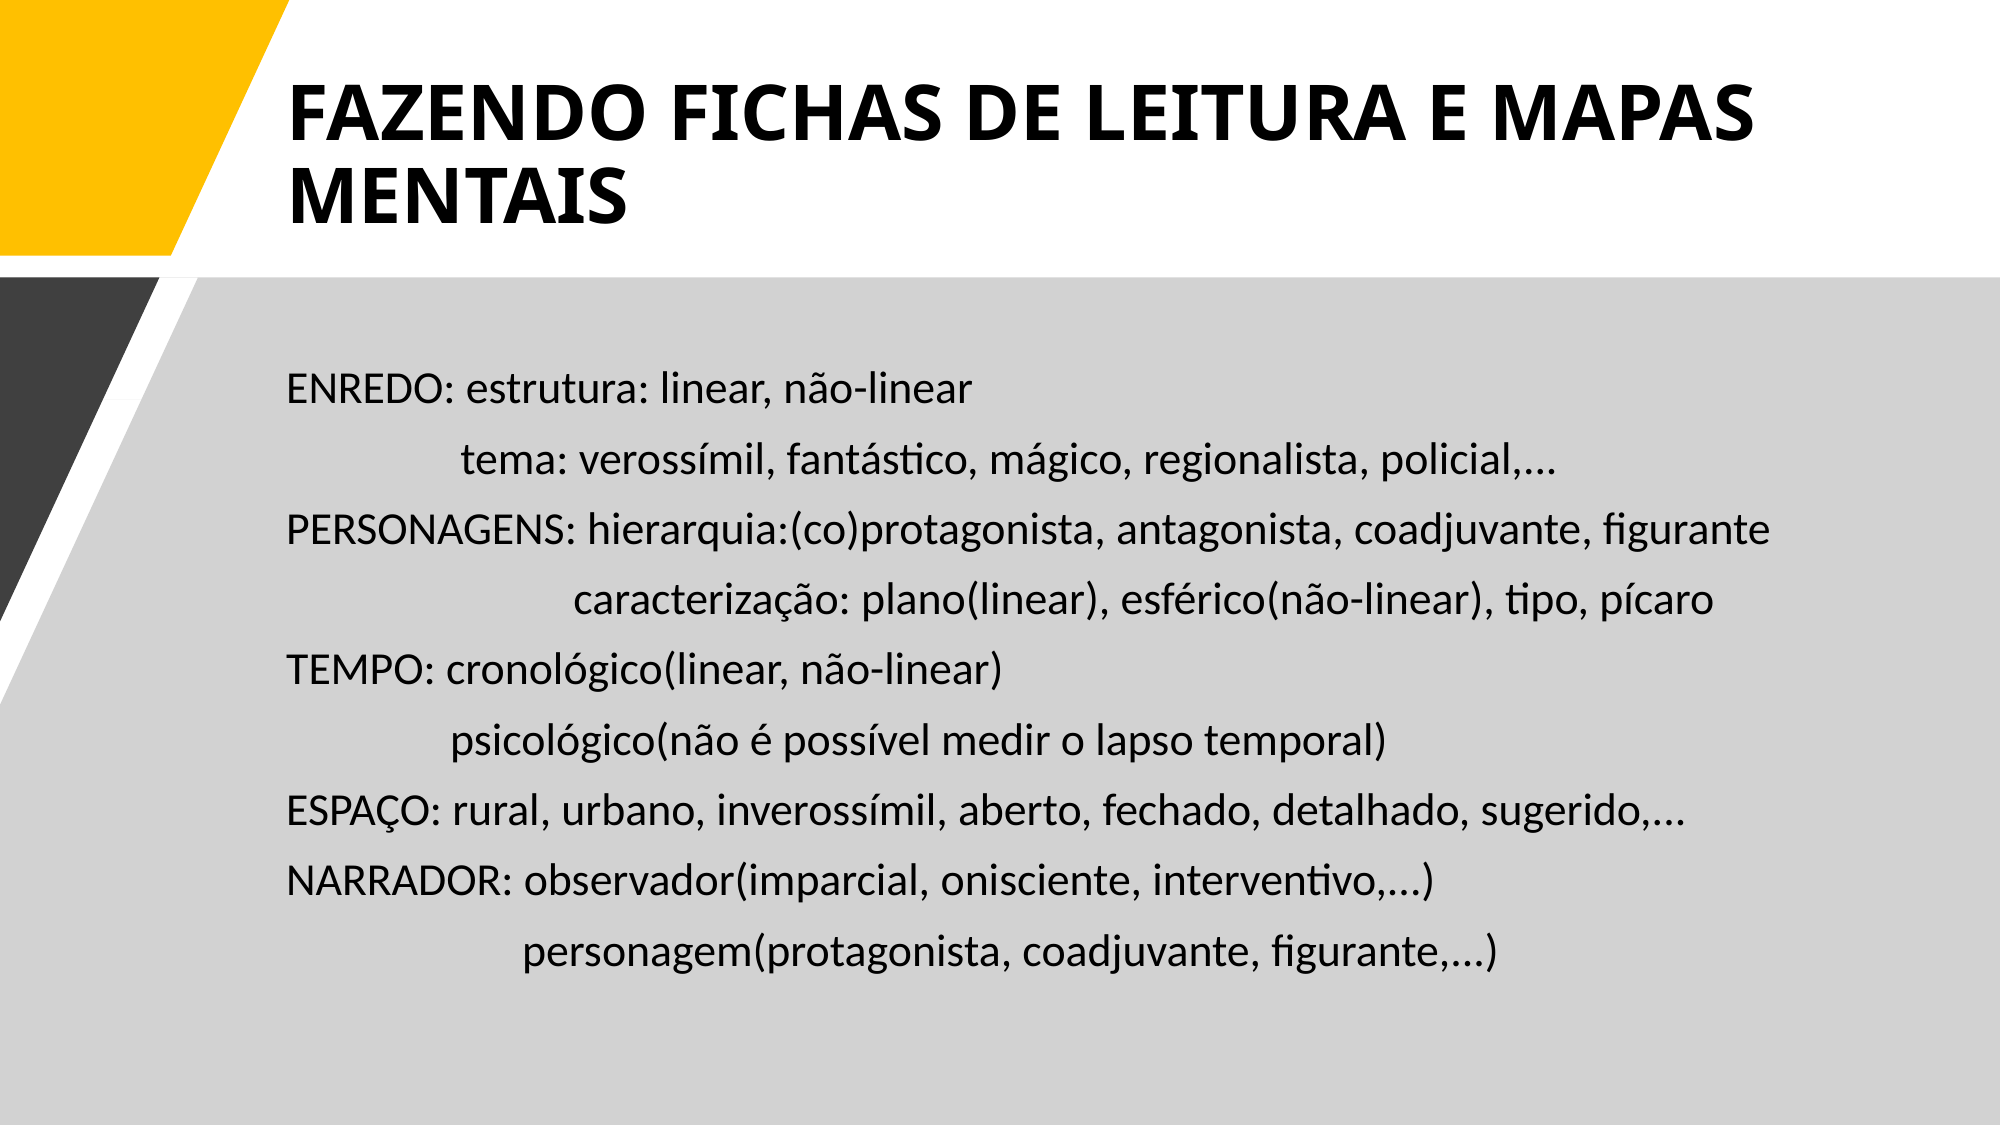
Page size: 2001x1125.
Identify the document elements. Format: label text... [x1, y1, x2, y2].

text_box [0, 276, 162, 622]
text_box [0, 0, 291, 257]
text_box [0, 276, 2000, 1125]
title FAZENDO FICHAS DE LEITURA E MAPAS MENTAIS [271, 60, 1808, 255]
list ENREDO: estrutura: linear, não-linear tema: verossímil, fantástico, mágico, regionalista, policial,... PERSONAGENS: hierarquia:(co)protagonista, antagonista, coadjuvante, figurante caracterização: plano(linear), esférico(não-linear), tipo, pícaro TEMPO: cronológico(linear, não-linear) psicológico(não é possível medir o lapso temporal) ESPAÇO: rural, urbano, inverossímil, aberto, fechado, detalhado, sugerido,... NARRADOR: observador(imparcial, onisciente, interventivo,...) personagem(protagonista, coadjuvante, figurante,...) [271, 356, 1808, 1020]
